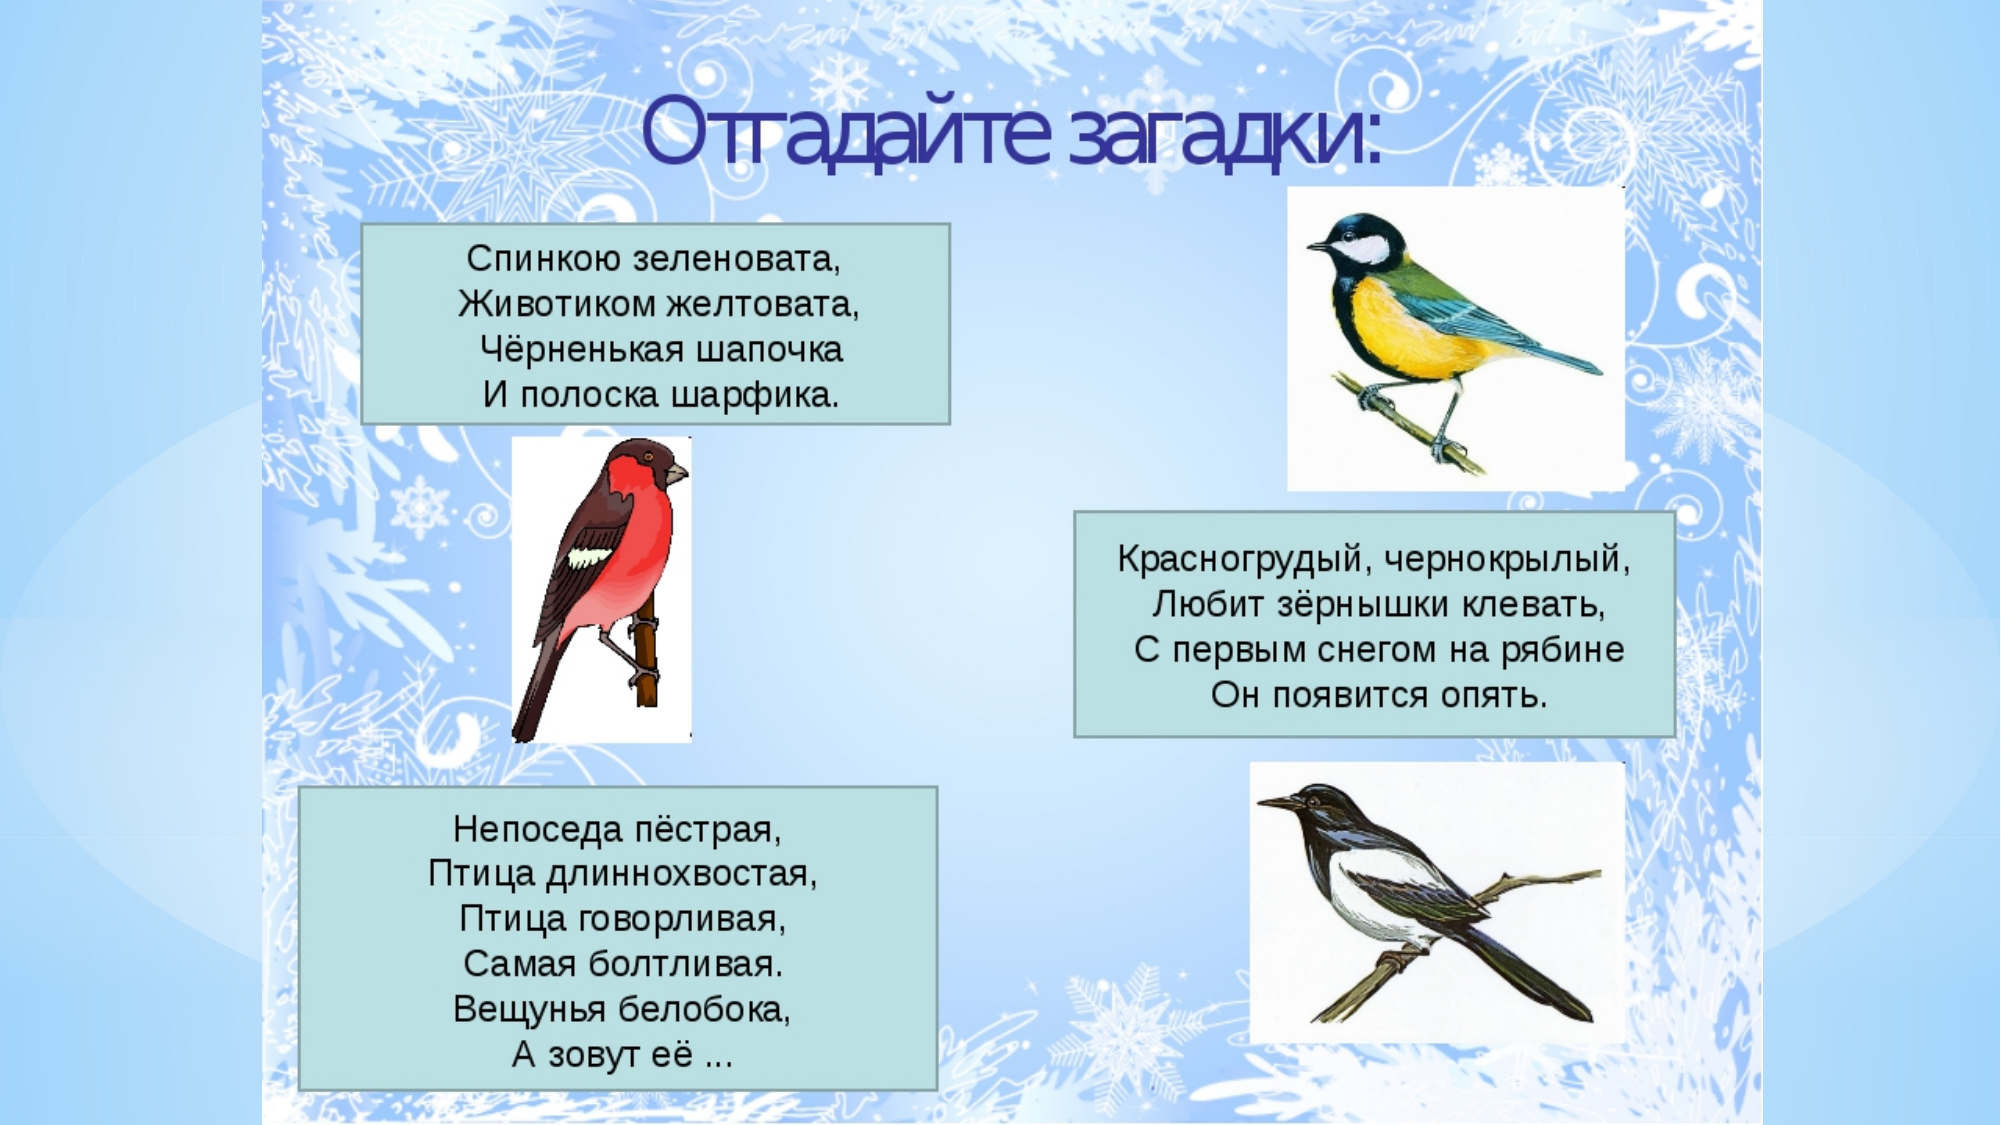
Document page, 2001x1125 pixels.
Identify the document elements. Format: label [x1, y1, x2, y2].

list [262, 0, 1763, 1125]
